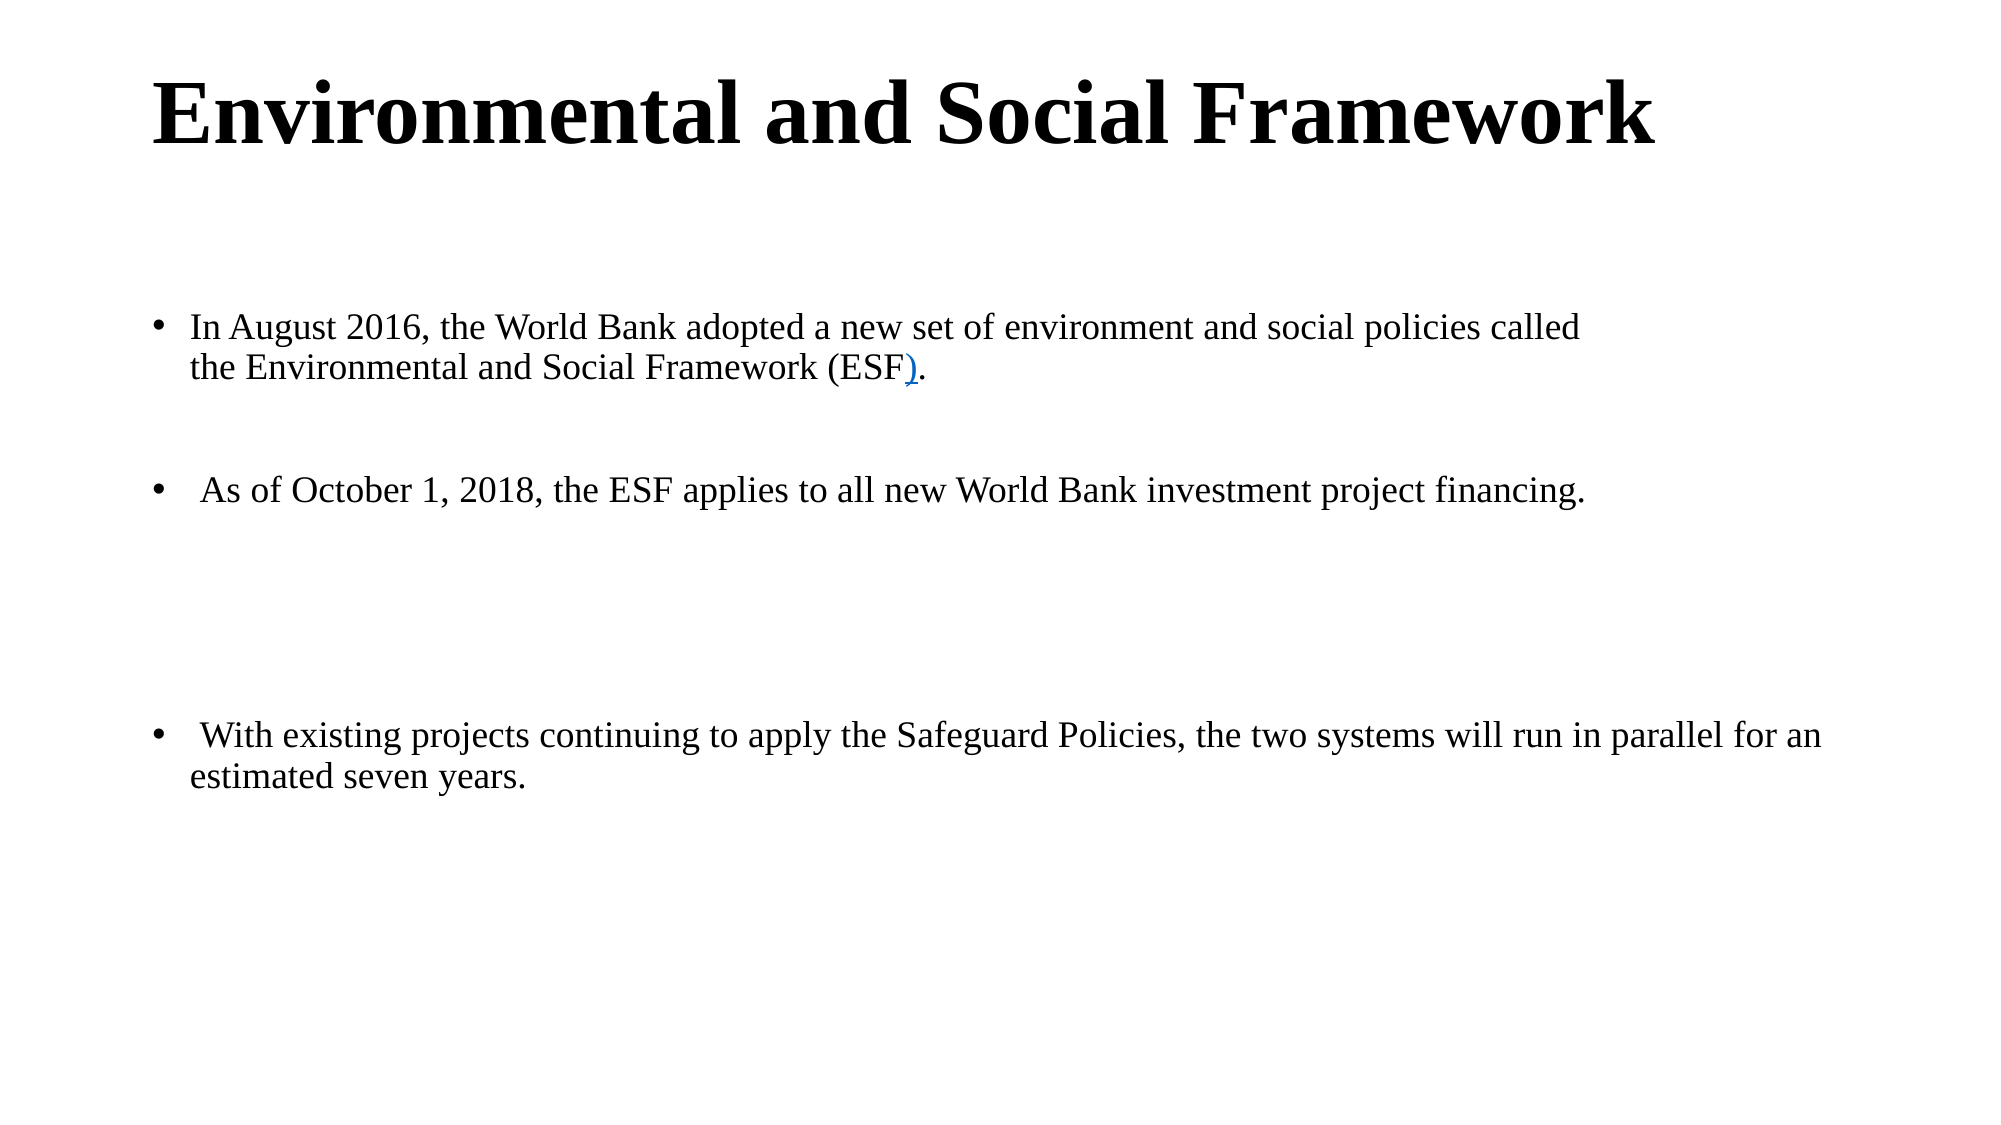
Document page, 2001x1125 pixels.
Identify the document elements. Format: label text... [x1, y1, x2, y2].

list In August 2016, the World Bank adopted a new set of environment and social policies called the Environmental and Social Framework (ESF). As of October 1, 2018, the ESF applies to all new World Bank investment project financing. With existing projects continuing to apply the Safeguard Policies, the two systems will run in parallel for an estimated seven years. [137, 299, 1863, 1014]
title Environmental and Social Framework [137, 59, 1863, 278]
